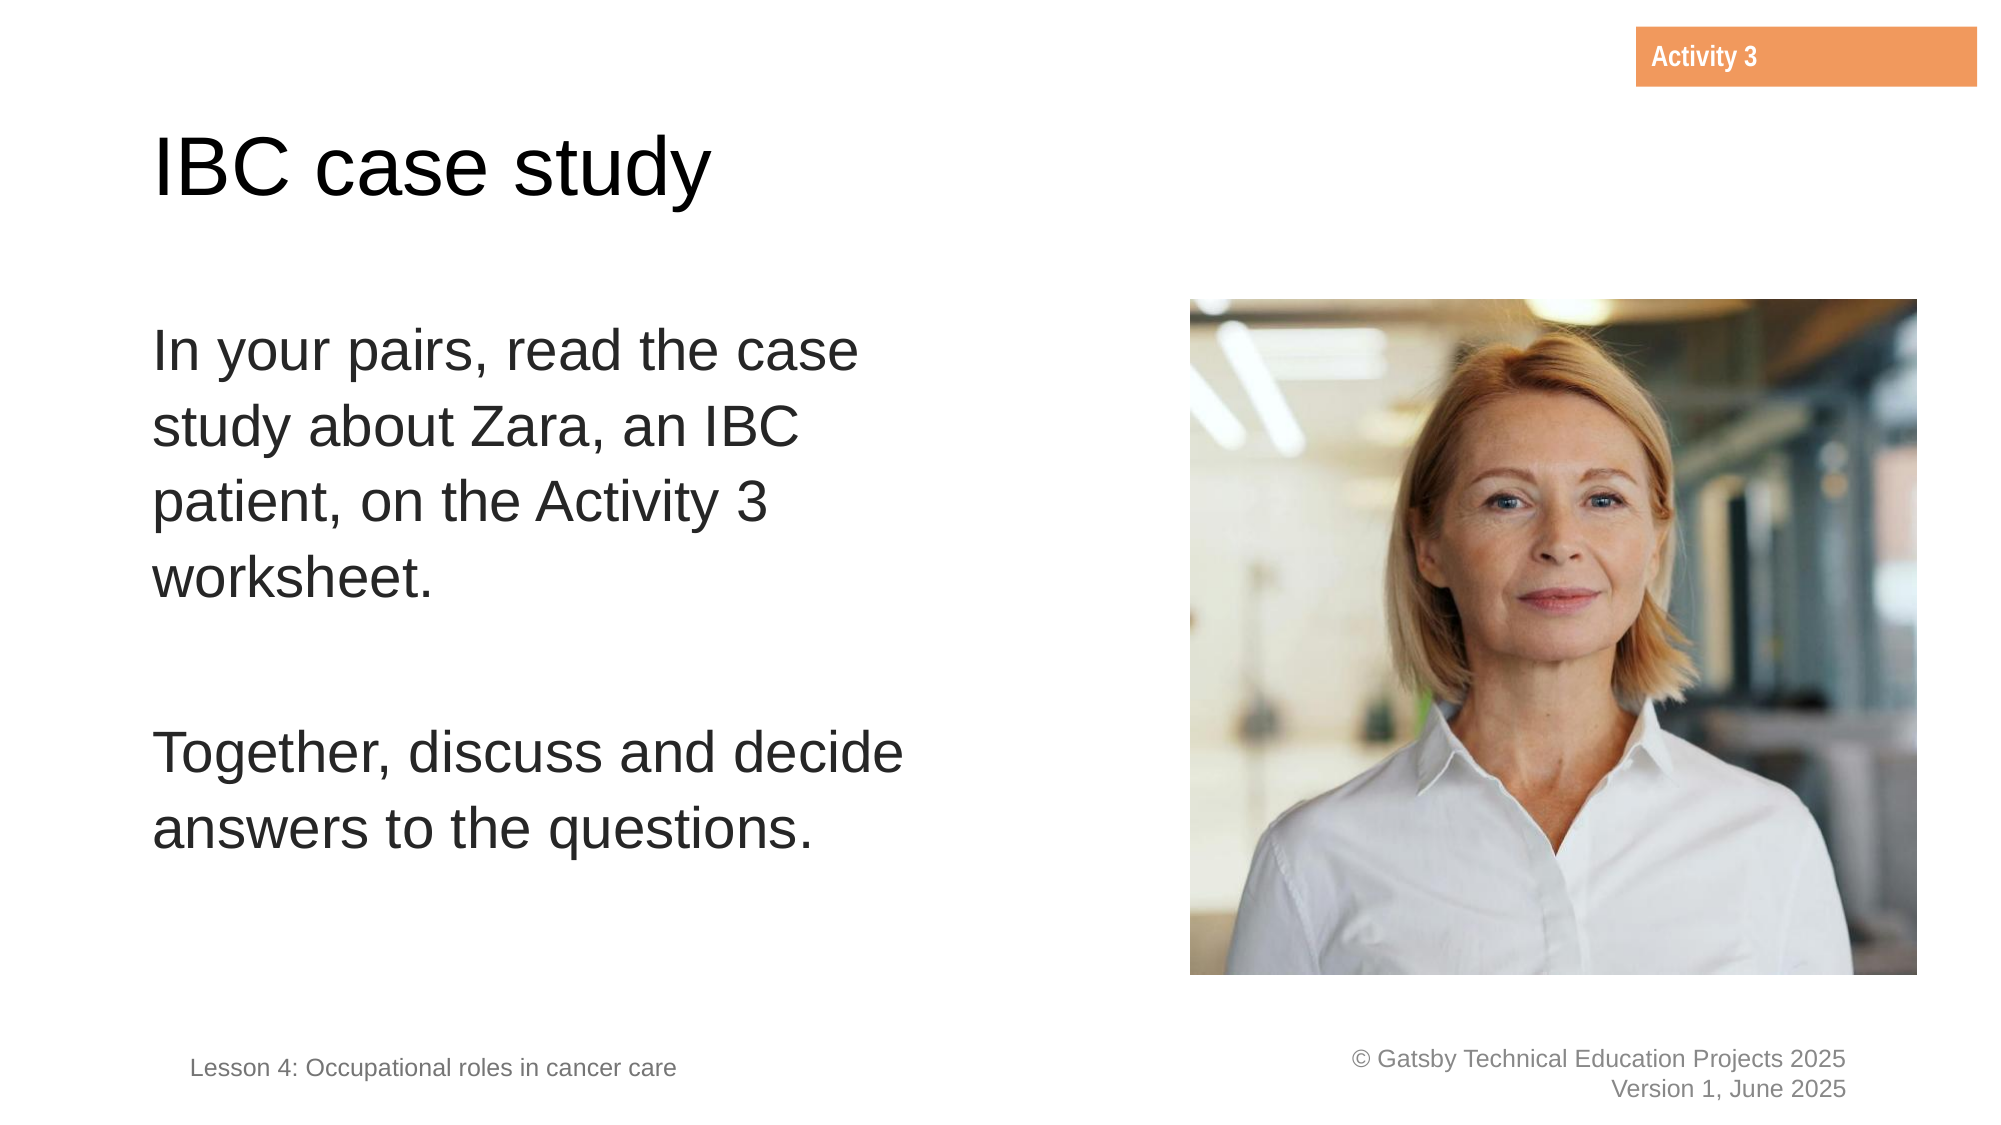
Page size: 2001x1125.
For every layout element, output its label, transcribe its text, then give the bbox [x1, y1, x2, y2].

picture [1190, 299, 1917, 976]
text_box In your pairs, read the case study about Zara, an IBC patient, on the Activity 3 worksheet. Together, discuss and decide answers to the questions. [137, 299, 958, 1014]
list Activity 3 [1636, 26, 1978, 87]
text_box Lesson 4: Occupational roles in cancer care [137, 1042, 879, 1089]
text_box IBC case study [137, 59, 1863, 278]
